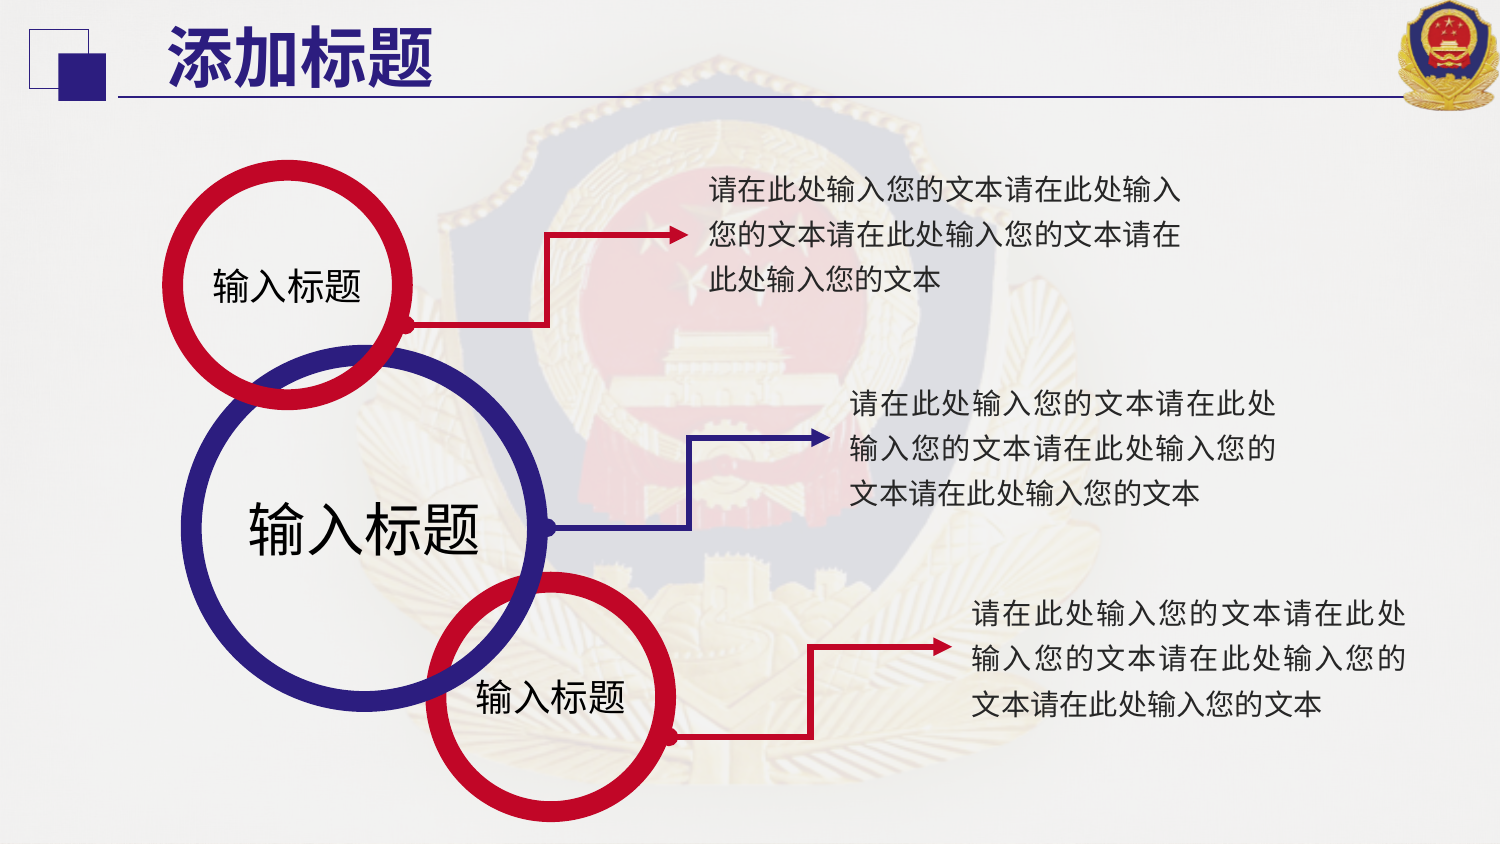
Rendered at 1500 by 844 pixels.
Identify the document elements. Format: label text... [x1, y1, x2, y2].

text_box 请在此处输入您的文本请在此处输入您的文本请在此处输入您的文本请在此处输入您的文本 [955, 556, 1424, 750]
text_box [57, 52, 107, 102]
text_box 输入标题 [172, 170, 403, 400]
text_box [547, 437, 831, 528]
text_box 添加标题 [152, 17, 686, 83]
text_box 输入标题 [191, 355, 538, 702]
text_box 输入标题 [435, 582, 666, 812]
text_box 请在此处输入您的文本请在此处输入您的文本请在此处输入您的文本请在此处输入您的文本 [833, 333, 1294, 552]
picture [1370, 0, 1500, 130]
text_box [29, 28, 90, 89]
text_box 请在此处输入您的文本请在此处输入您的文本请在此处输入您的文本请在此处输入您的文本 [691, 150, 1199, 307]
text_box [405, 234, 689, 325]
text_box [668, 646, 953, 737]
